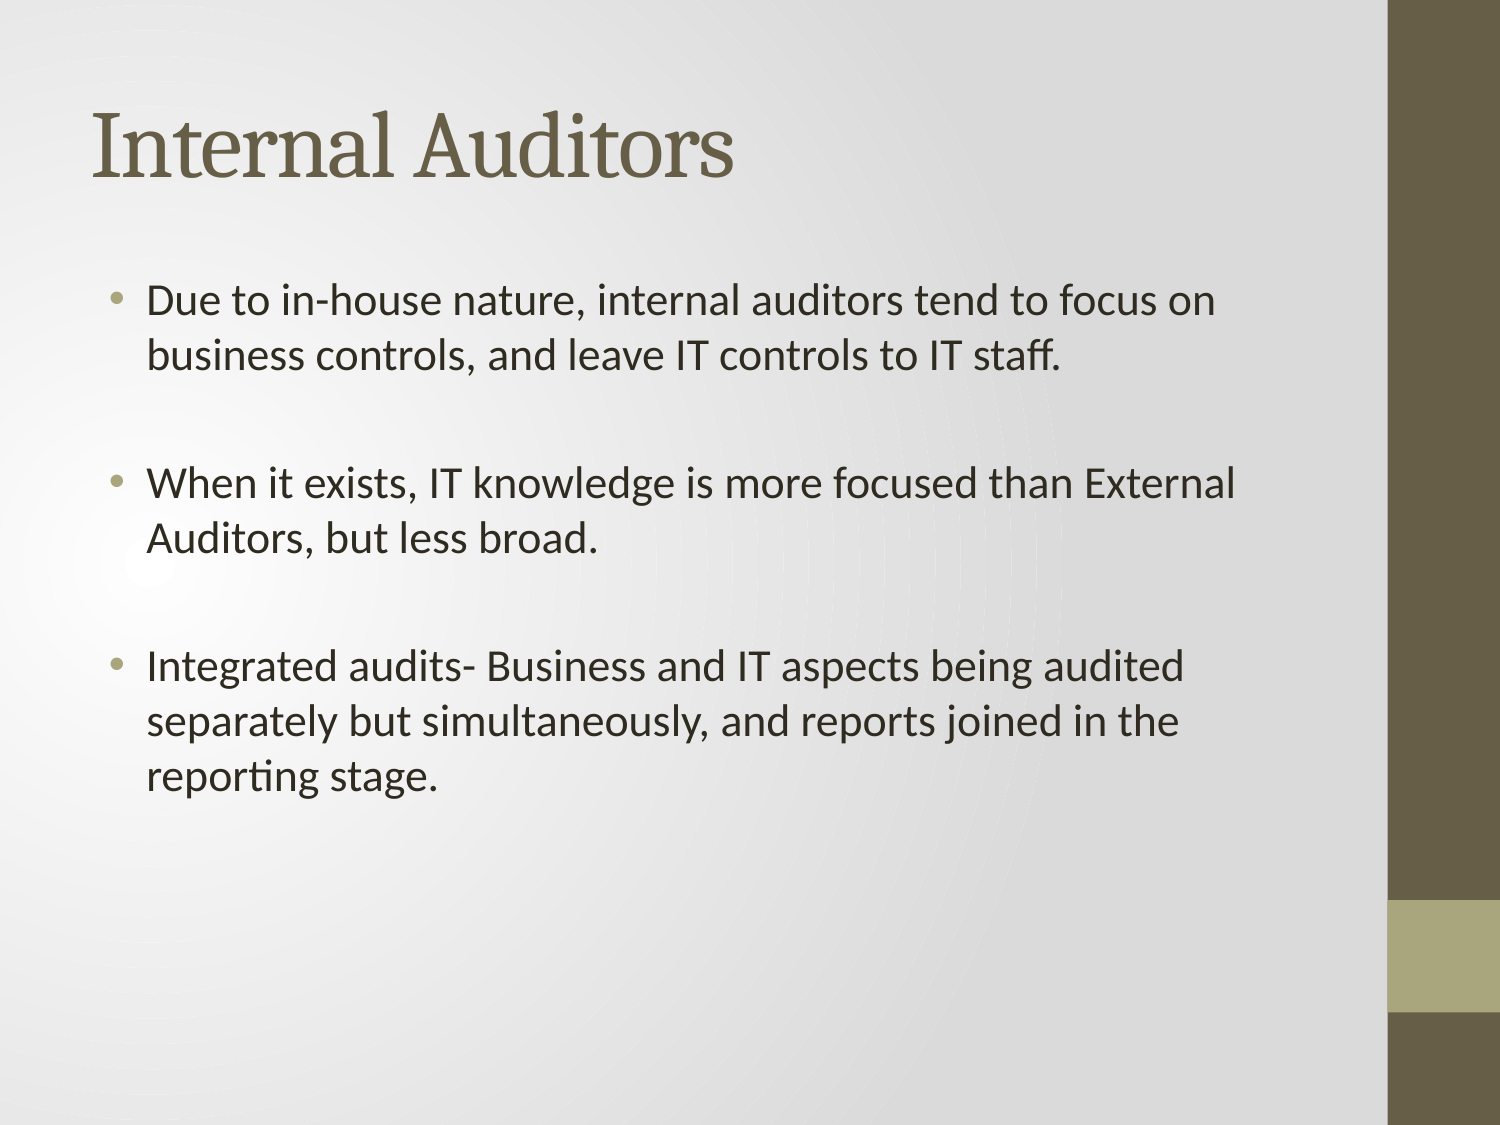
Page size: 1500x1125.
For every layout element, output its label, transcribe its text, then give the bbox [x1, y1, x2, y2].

list Due to in-house nature, internal auditors tend to focus on business controls, and leave IT controls to IT staff. When it exists, IT knowledge is more focused than External Auditors, but less broad. Integrated audits- Business and IT aspects being audited separately but simultaneously, and reports joined in the reporting stage. [75, 262, 1325, 1050]
title Internal Auditors [75, 45, 1325, 233]
